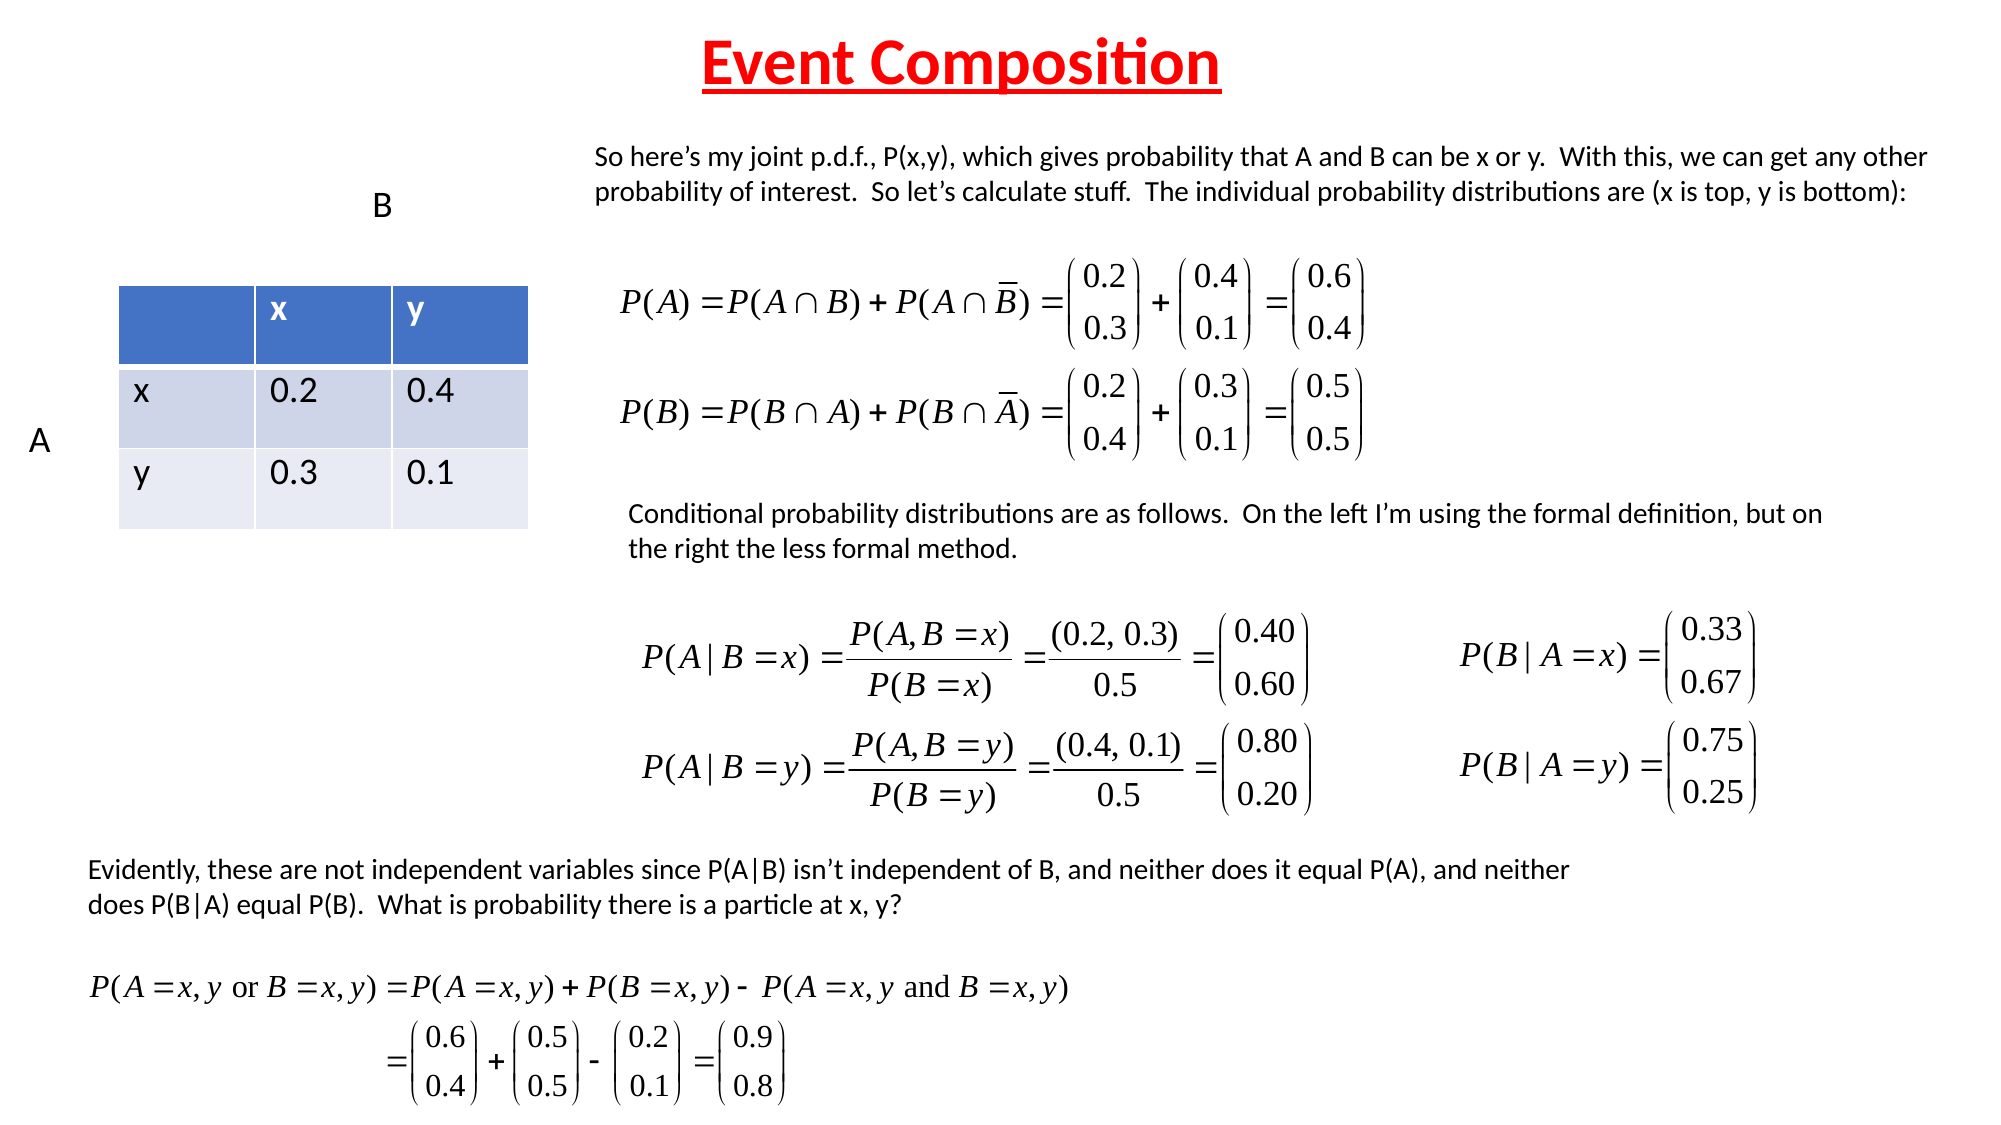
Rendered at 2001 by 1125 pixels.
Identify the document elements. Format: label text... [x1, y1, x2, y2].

table_cell 0.3 [256, 449, 391, 529]
table_cell y [119, 449, 254, 529]
text_box Evidently, these are not independent variables since P(A|B) isn’t independent of B, and neither does it equal P(A), and neither does P(B|A) equal P(B). What is probability there is a particle at x, y? [73, 842, 1621, 928]
text_box A [14, 407, 66, 468]
table_header y [393, 286, 528, 364]
text_box Event Composition [687, 10, 1276, 106]
table_cell 0.1 [393, 449, 528, 529]
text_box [83, 968, 1076, 1113]
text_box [613, 251, 1374, 468]
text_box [635, 606, 1321, 823]
table_cell x [119, 370, 254, 448]
table_header [119, 286, 254, 364]
table_cell 0.2 [256, 370, 391, 448]
text_box Conditional probability distributions are as follows. On the left I’m using the formal definition, but on the right the less formal method. [613, 487, 1884, 573]
table_header x [256, 286, 391, 364]
text_box B [372, 172, 380, 233]
table_cell 0.4 [393, 370, 528, 448]
text_box So here’s my joint p.d.f., P(x,y), which gives probability that A and B can be x or y. With this, we can get any other probability of interest. So let’s calculate stuff. The individual probability distributions are (x is top, y is bottom): [579, 129, 1949, 215]
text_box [1453, 605, 1767, 821]
